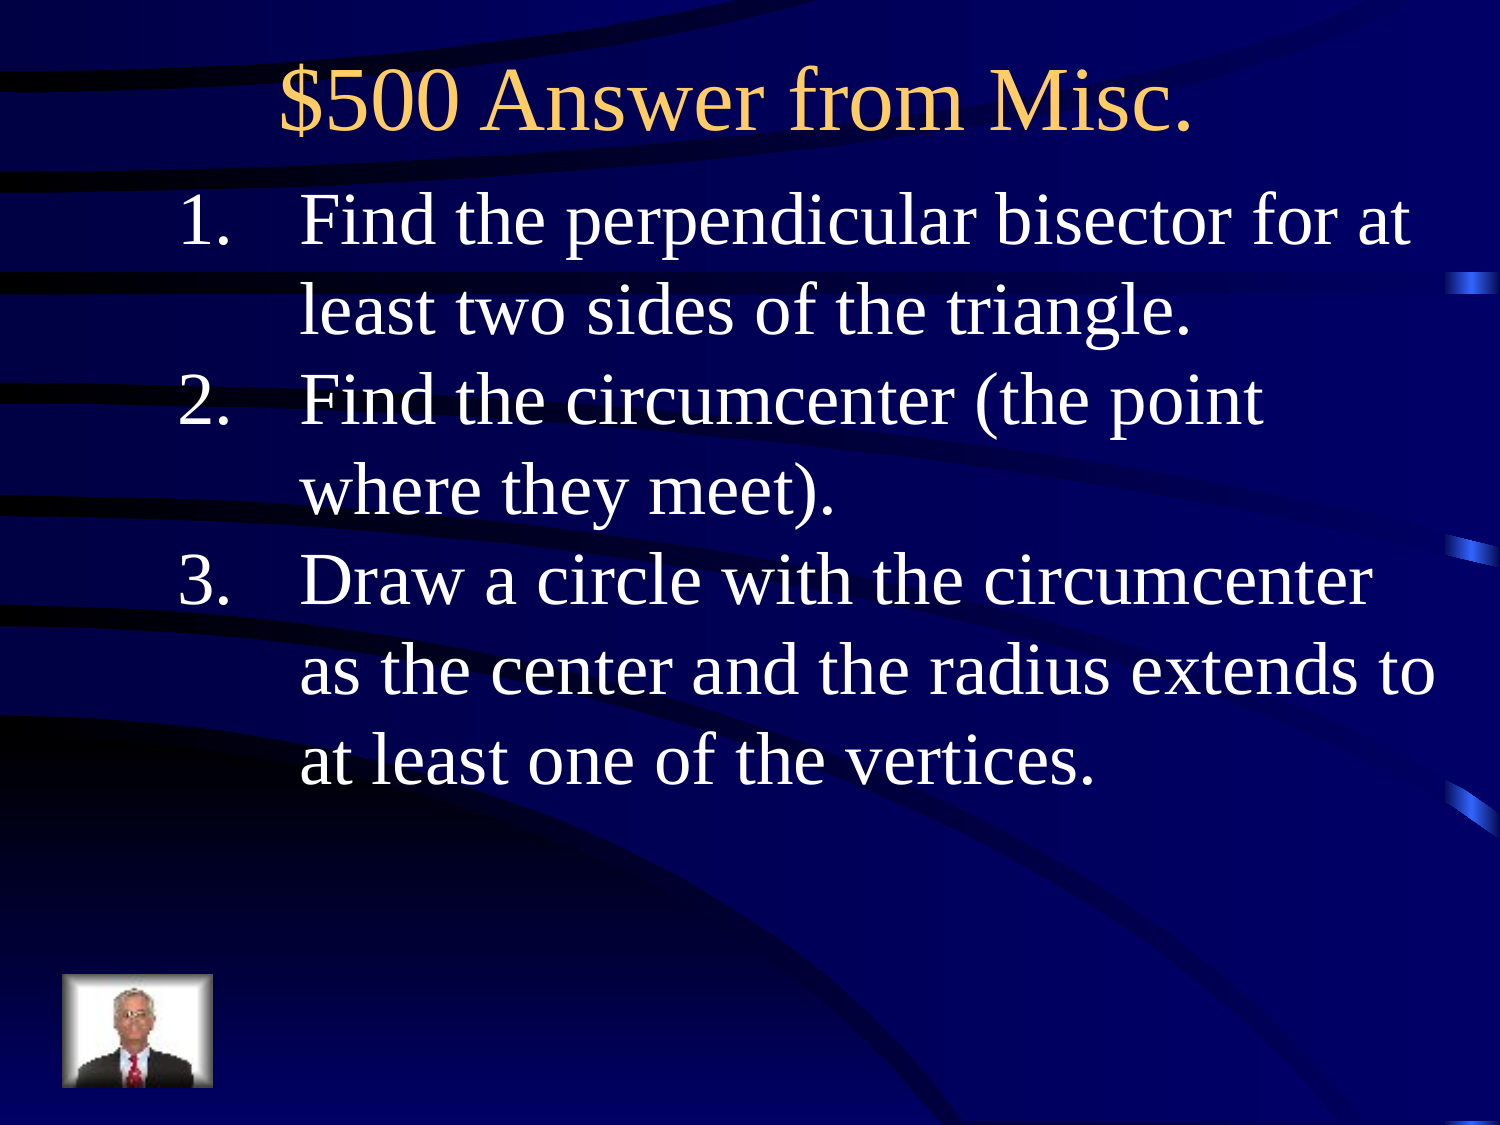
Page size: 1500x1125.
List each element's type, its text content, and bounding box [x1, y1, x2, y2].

picture [62, 974, 213, 1088]
title $500 Answer from Misc. [99, 0, 1376, 188]
text_box Find the perpendicular bisector for at least two sides of the triangle. Find the circumcenter (the point where they meet). Draw a circle with the circumcenter as the center and the radius extends to at least one of the vertices. [162, 162, 1463, 808]
